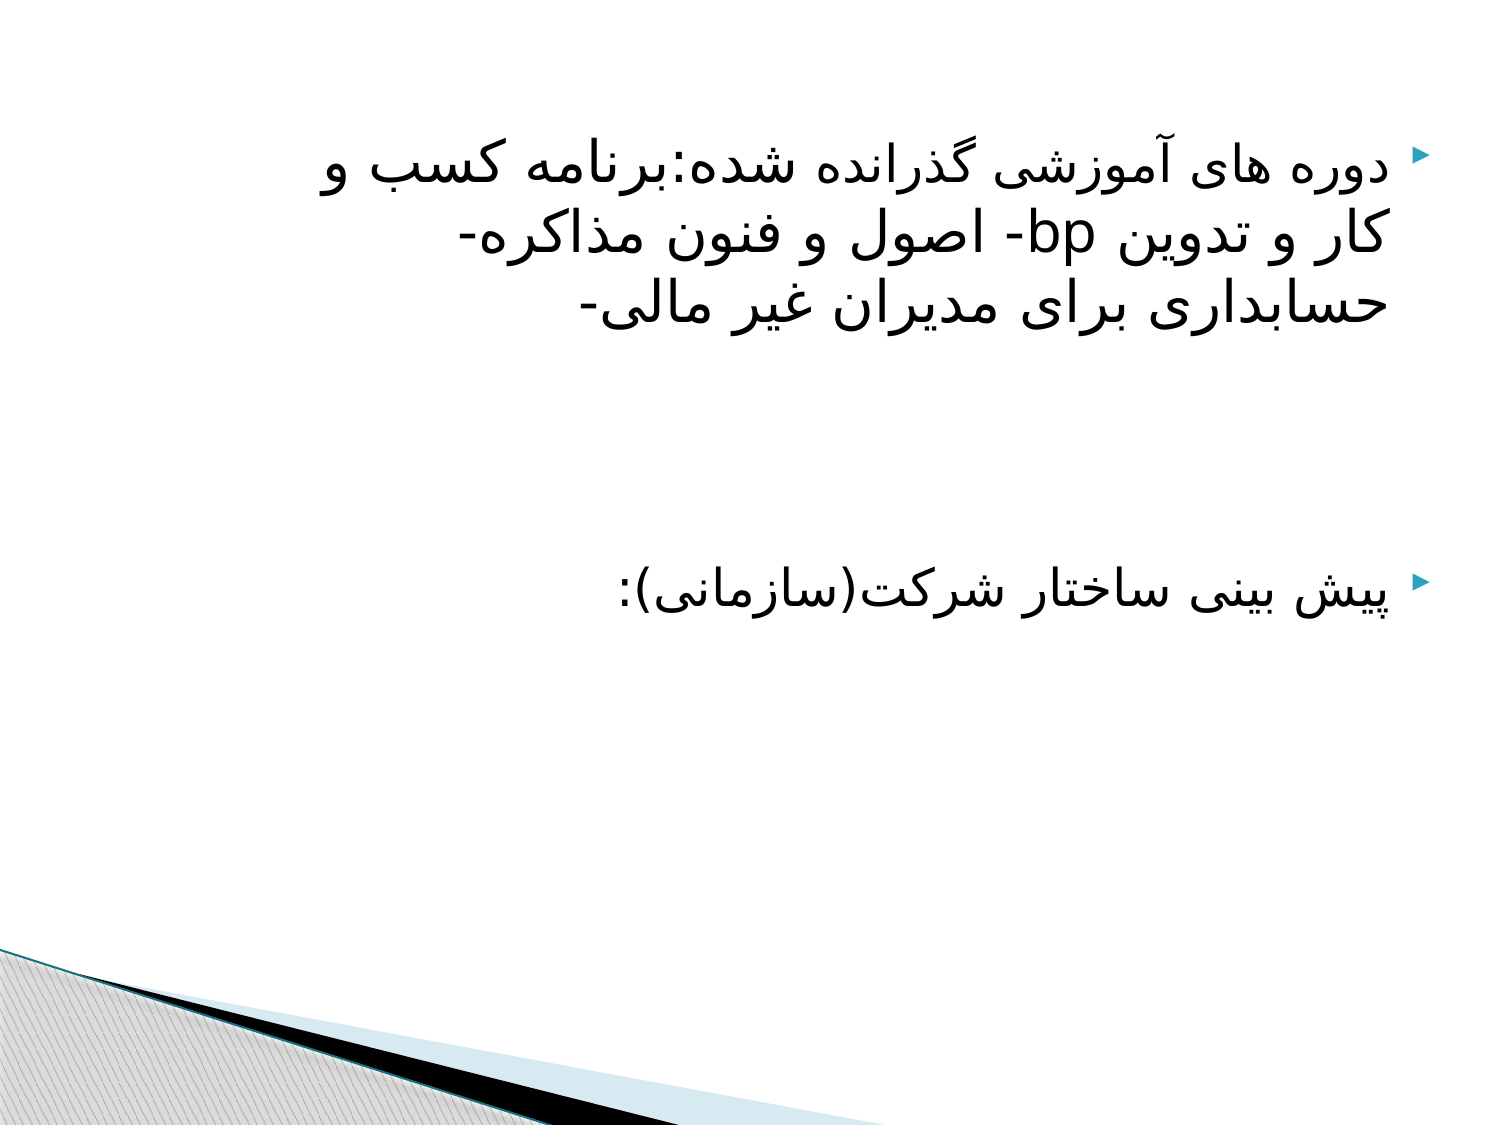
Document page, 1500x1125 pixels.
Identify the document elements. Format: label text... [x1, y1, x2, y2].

list دوره های آموزشی گذرانده شده:برنامه کسب و کار و تدوین bp- اصول و فنون مذاکره-حسابداری برای مدیران غیر مالی- پیش بینی ساختار شرکت(سازمانی): [235, 117, 1466, 1025]
